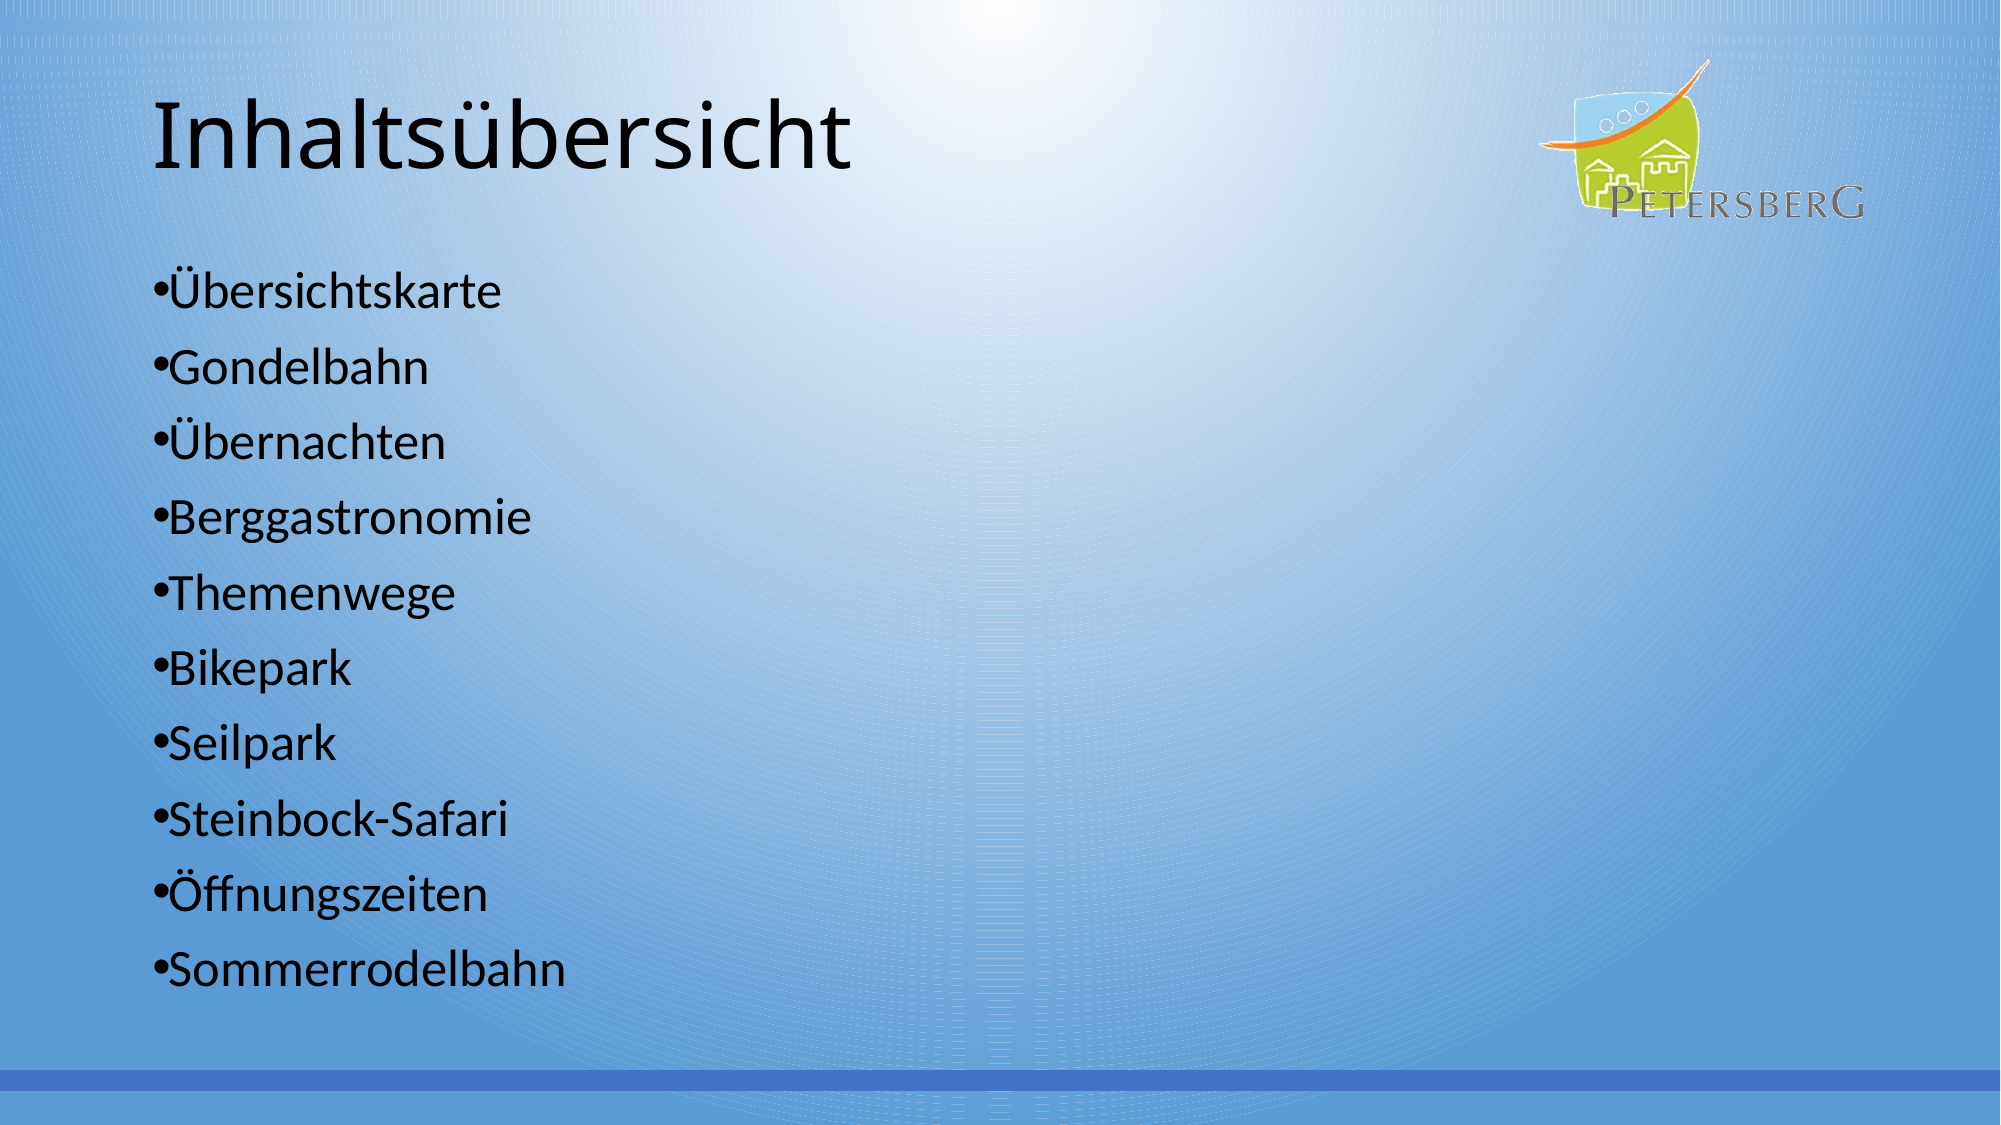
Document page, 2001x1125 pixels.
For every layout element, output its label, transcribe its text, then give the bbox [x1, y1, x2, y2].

picture [1539, 59, 1863, 219]
title Inhaltsübersicht [137, 59, 1539, 218]
list Übersichtskarte Gondelbahn Übernachten Berggastronomie Themenwege Bikepark Seilpark Steinbock-Safari Öffnungszeiten Sommerrodelbahn [137, 236, 1863, 1014]
